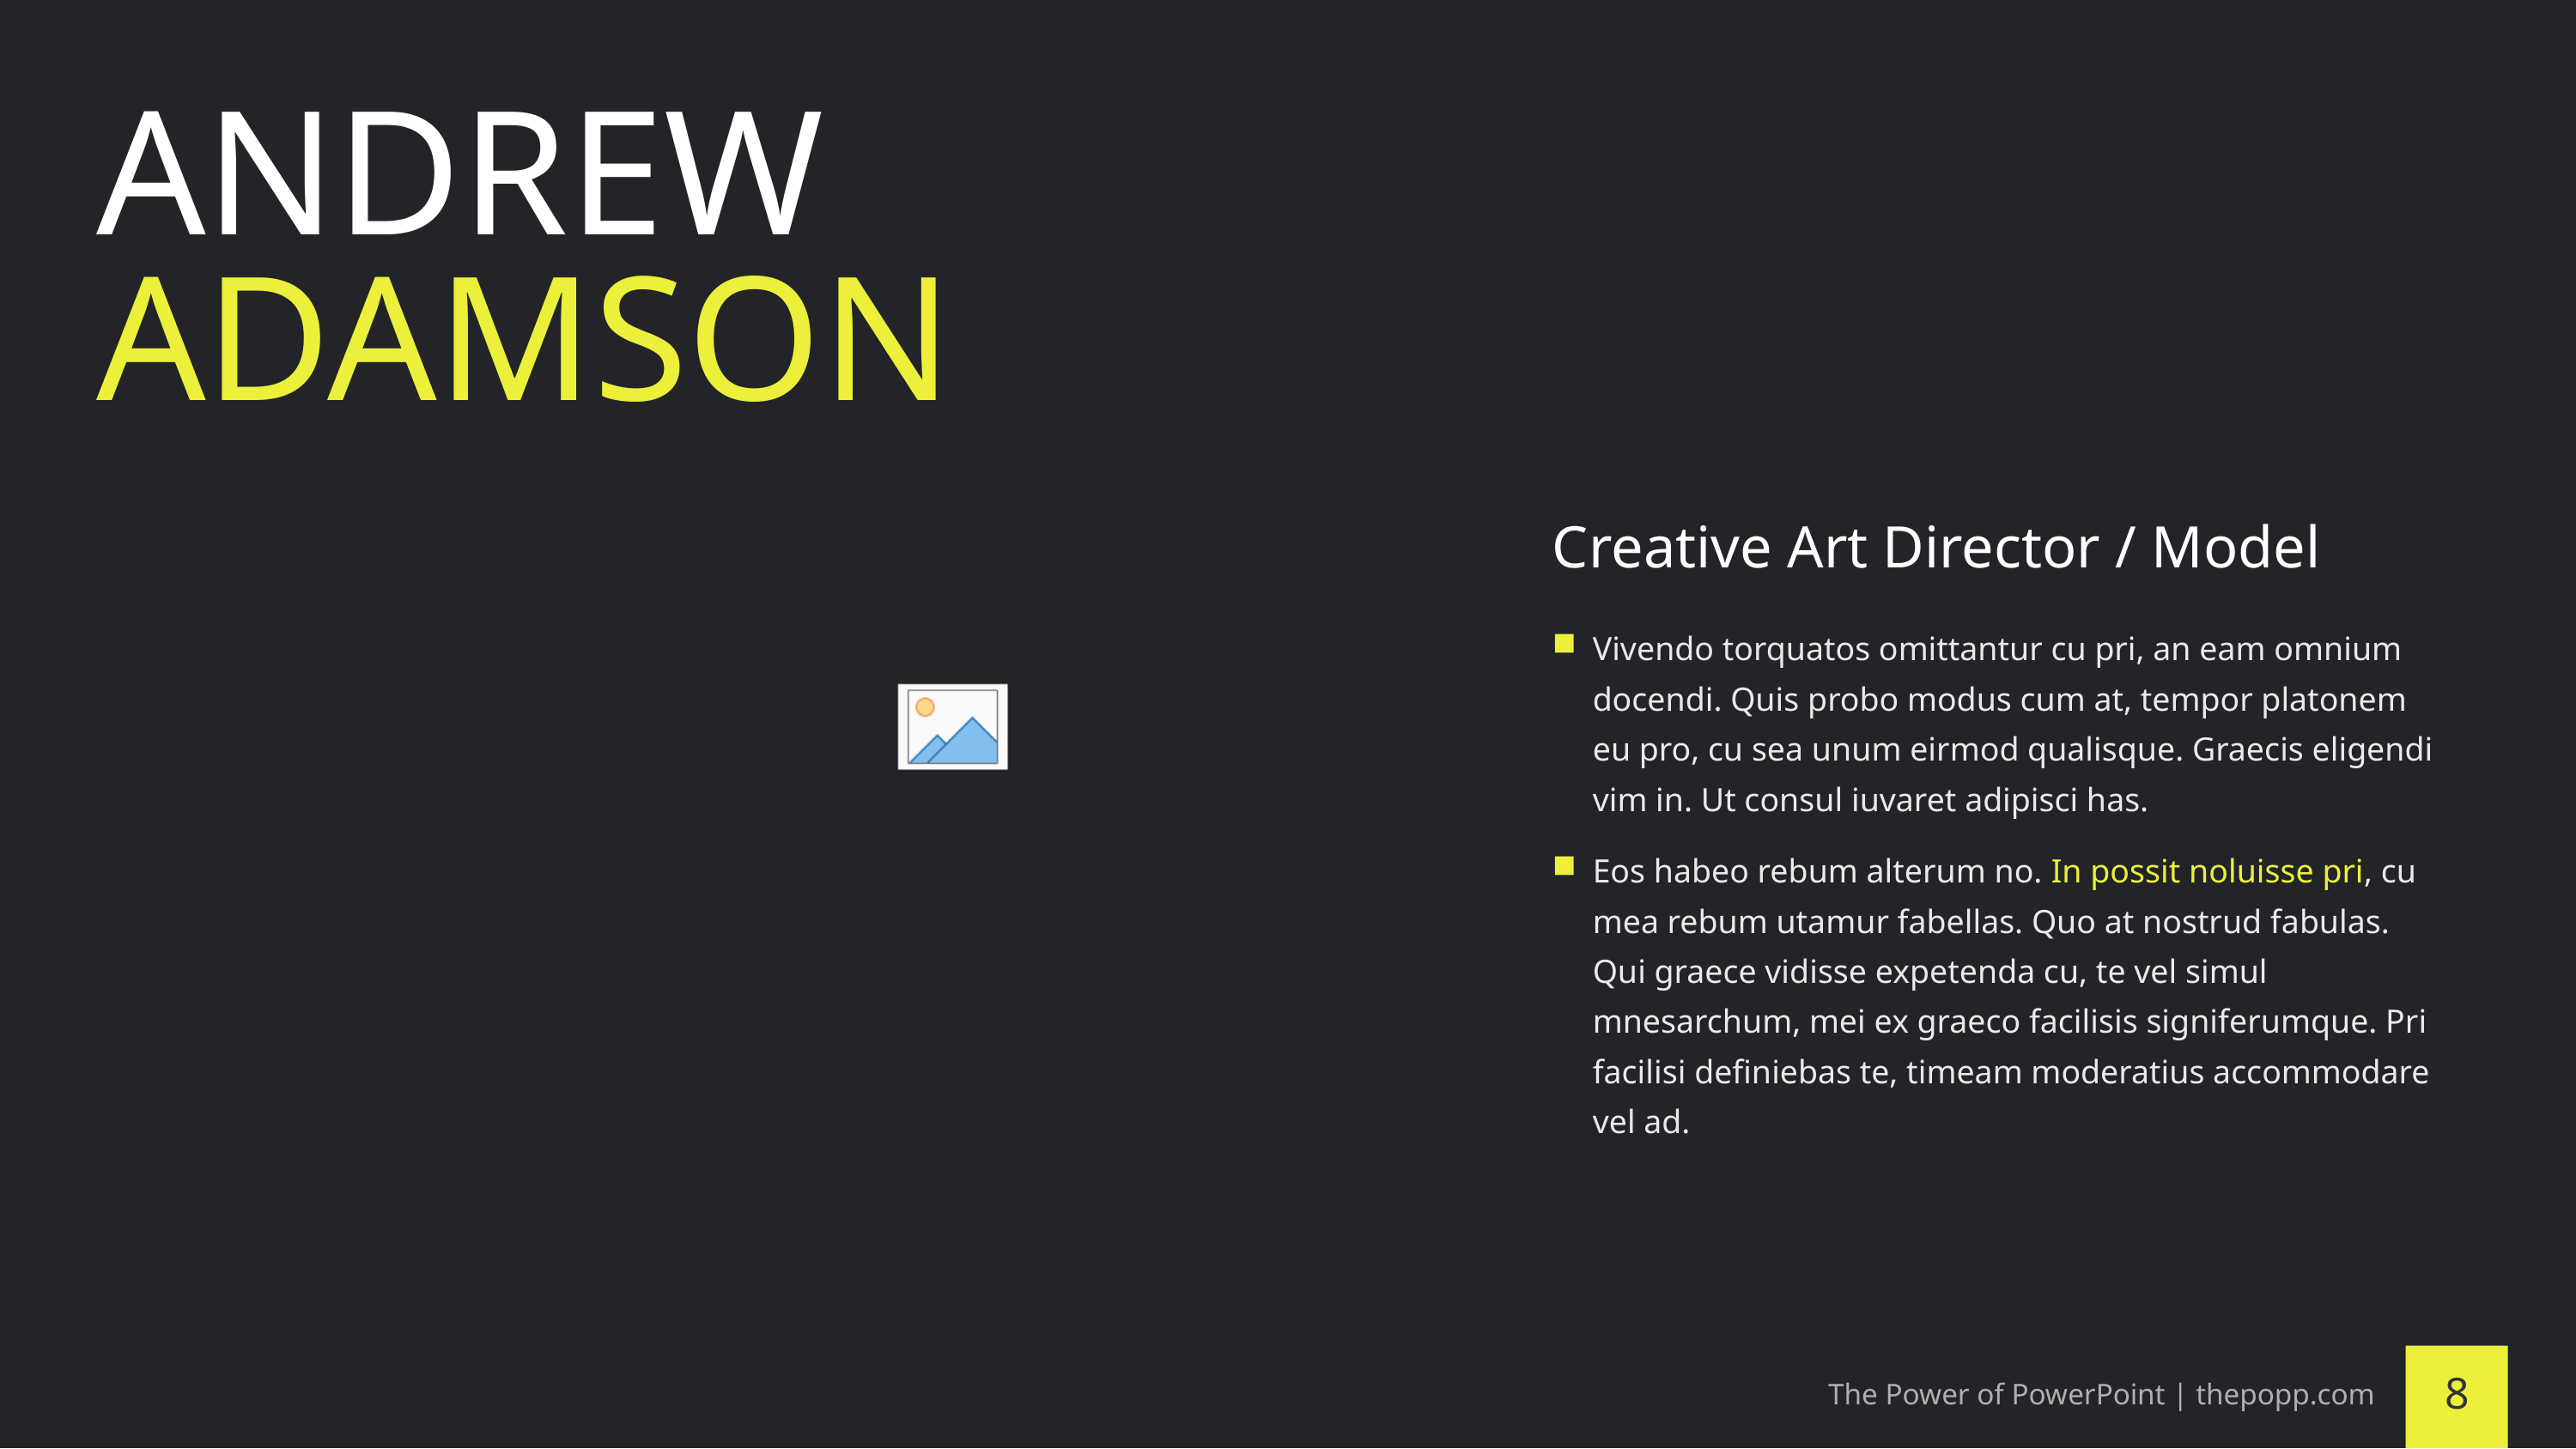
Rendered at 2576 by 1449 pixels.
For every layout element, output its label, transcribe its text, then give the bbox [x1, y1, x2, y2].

picture [422, 6, 1484, 1449]
title ANDREW ADAMSON [83, 96, 422, 728]
list Vivendo torquatos omittantur cu pri, an eam omnium docendi. Quis probo modus cum at, tempor platonem eu pro, cu sea unum eirmod qualisque. Graecis eligendi vim in. Ut consul iuvaret adipisci has. Eos habeo rebum alterum no. In possit noluisse pri, cu mea rebum utamur fabellas. Quo at nostrud fabulas. Qui graece vidisse expetenda cu, te vel simul mnesarchum, mei ex graeco facilisis signiferumque. Pri facilisi definiebas te, timeam moderatius accommodare vel ad. [1539, 611, 2455, 1219]
slide_number 8 [2404, 1356, 2509, 1434]
footer The Power of PowerPoint | thepopp.com [1519, 1356, 2389, 1434]
list Creative Art Director / Model [1539, 483, 2455, 611]
